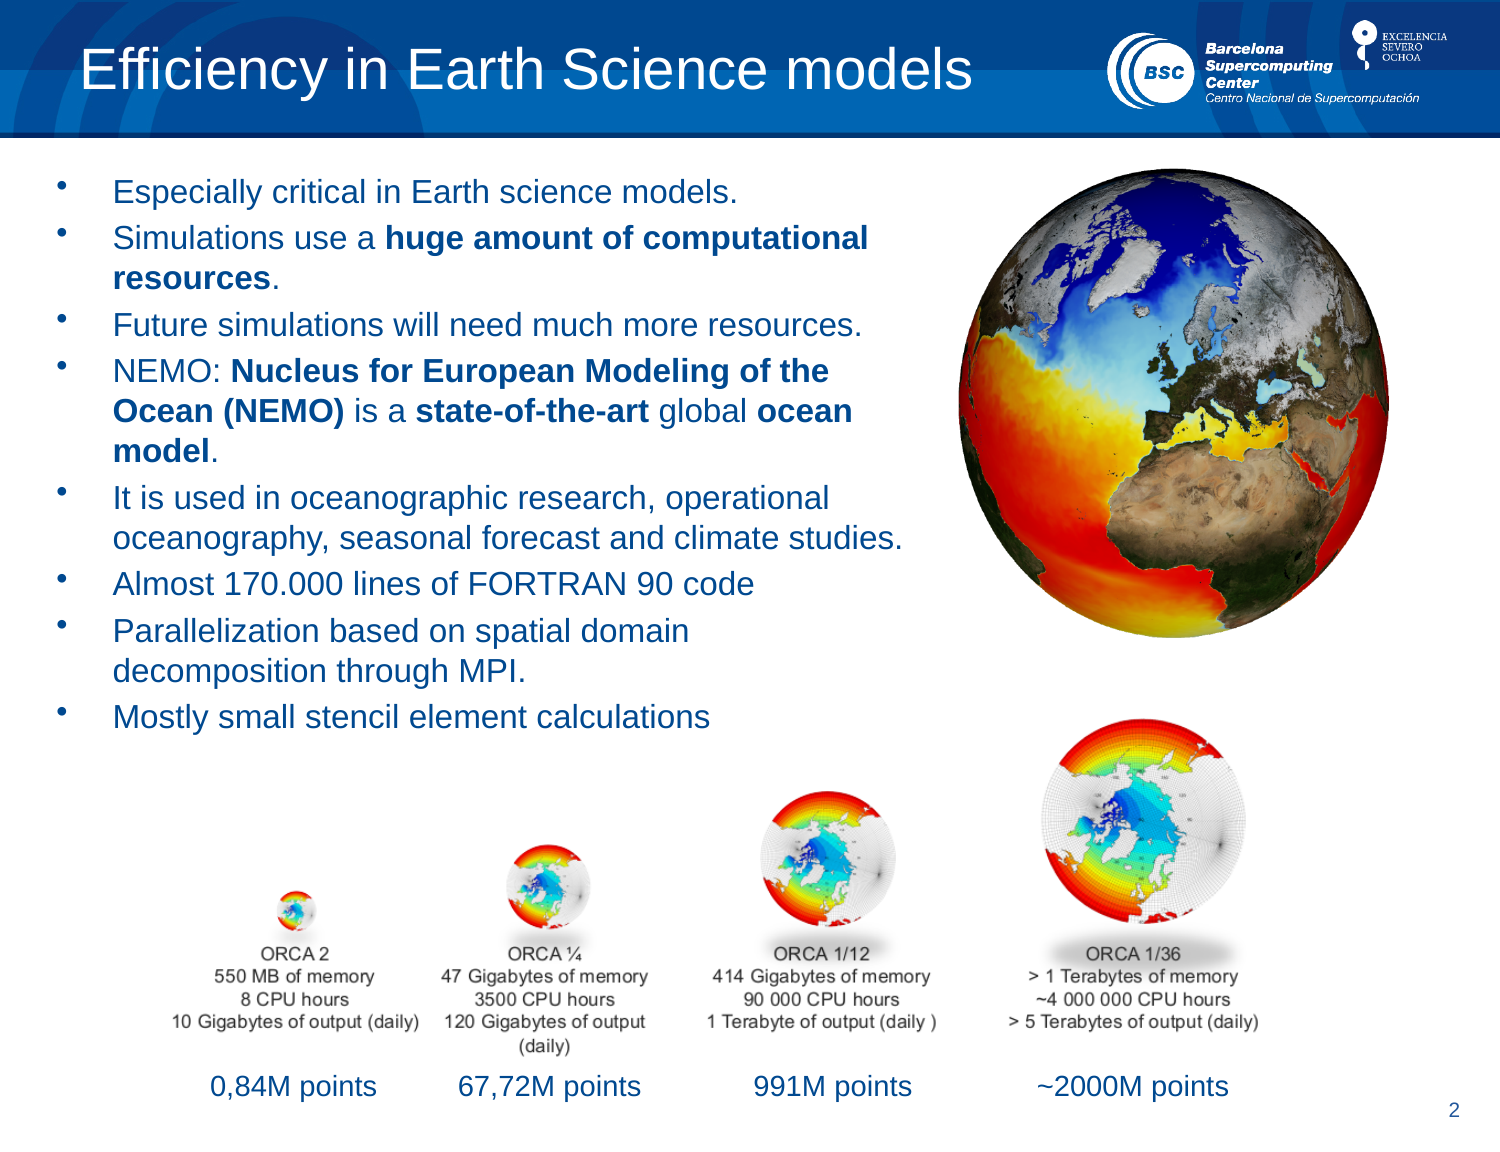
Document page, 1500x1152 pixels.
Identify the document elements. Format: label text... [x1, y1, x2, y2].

text_box ~2000M points [1022, 1068, 1245, 1110]
list Especially critical in Earth science models. Simulations use a huge amount of computational resources. Future simulations will need much more resources. NEMO: Nucleus for European Modeling of the Ocean (NEMO) is a state-of-the-art global ocean model. It is used in oceanographic research, operational oceanography, seasonal forecast and climate studies. Almost 170.000 lines of FORTRAN 90 code Parallelization based on spatial domain decomposition through MPI. Mostly small stencil element calculations [41, 162, 869, 529]
picture [159, 705, 1271, 1060]
text_box 0,84M points [195, 1068, 393, 1110]
text_box 991M points [738, 1068, 928, 1110]
title Efficiency in Earth Science models [65, 23, 1081, 138]
picture [871, 162, 1471, 653]
text_box 67,72M points [443, 1068, 657, 1110]
picture [0, 0, 1500, 138]
